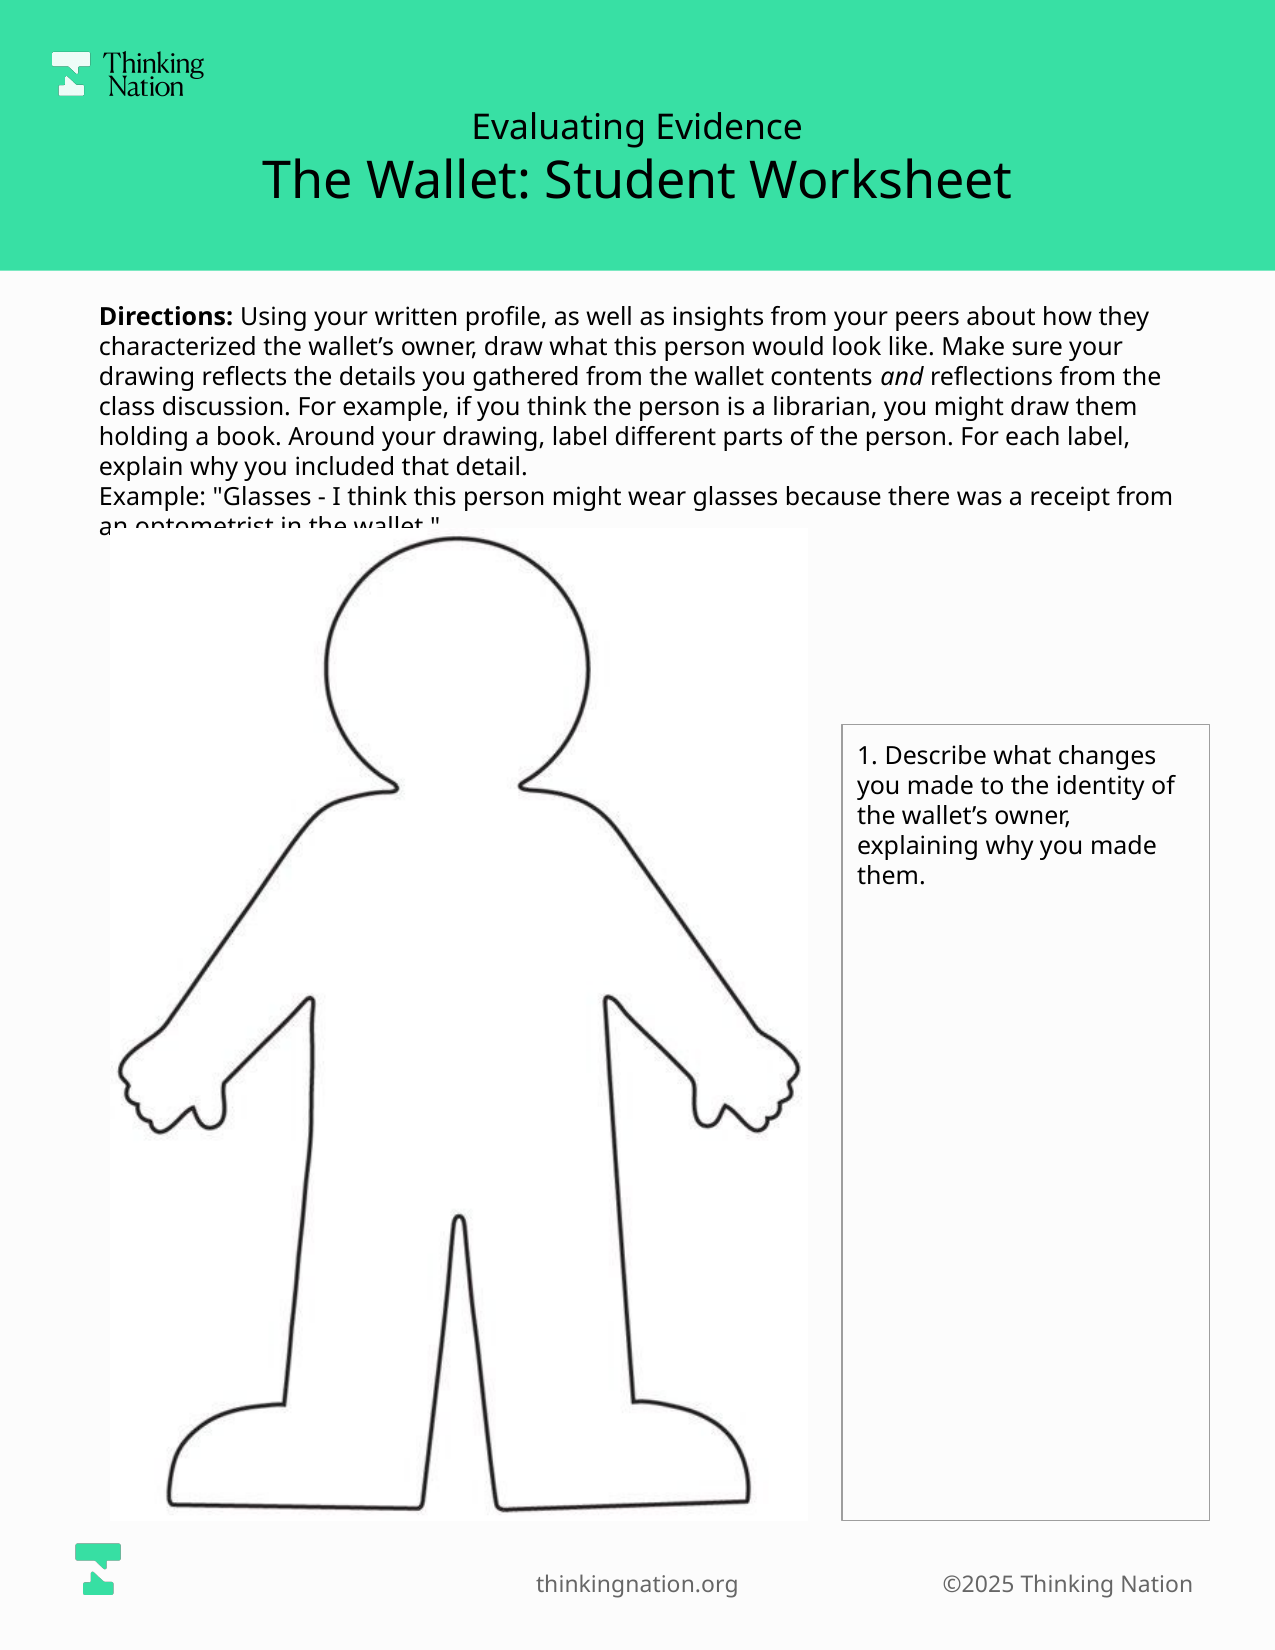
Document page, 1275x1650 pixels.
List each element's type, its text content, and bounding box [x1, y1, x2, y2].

picture [110, 527, 809, 1521]
picture [35, 37, 210, 110]
text_box thinkingnation.org [486, 1553, 789, 1605]
text_box 1. Describe what changes you made to the identity of the wallet’s owner, explaining why you made them. [842, 724, 1210, 1521]
text_box Directions: Using your written profile, as well as insights from your peers about how they characterized the wallet’s owner, draw what this person would look like. Make sure your drawing reflects the details you gathered from the wallet contents and reflections from the class discussion. For example, if you think the person is a librarian, you might draw them holding a book. Around your drawing, label different parts of the person. For each label, explain why you included that detail. Example: "Glasses - I think this person might wear glasses because there was a receipt from an optometrist in the wallet." [83, 285, 1210, 556]
text_box Evaluating Evidence The Wallet: Student Worksheet [0, 0, 1275, 271]
text_box ©2025 Thinking Nation [907, 1553, 1210, 1605]
picture [62, 1533, 134, 1605]
